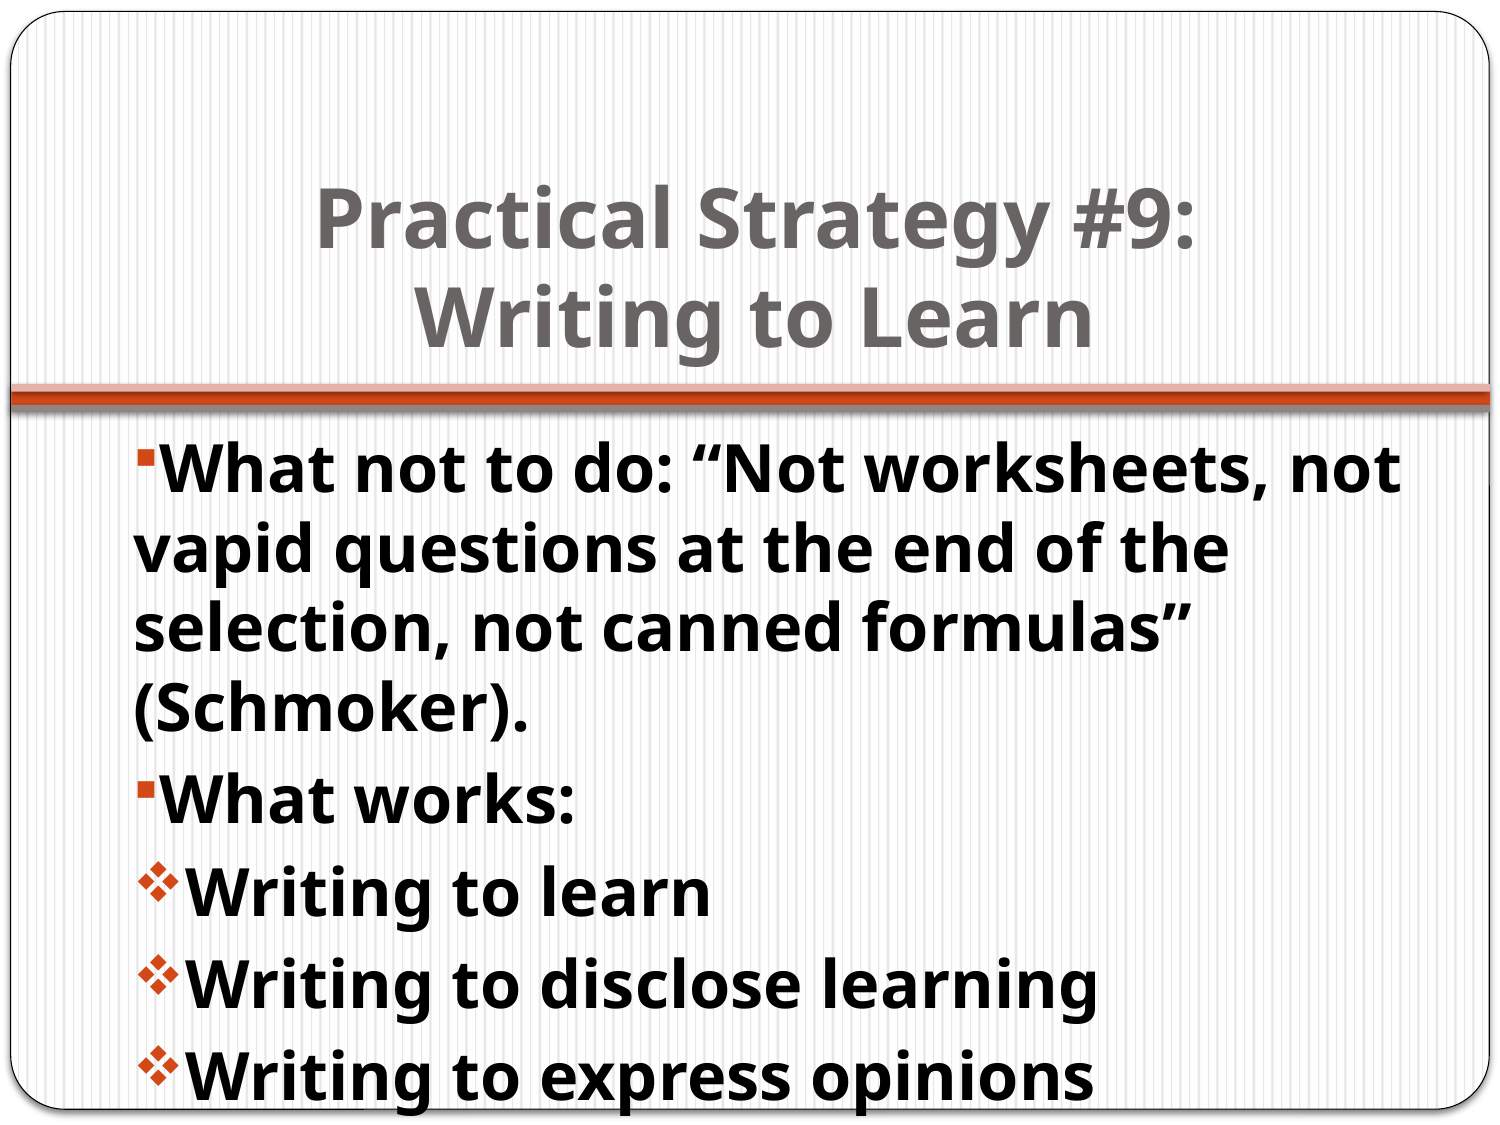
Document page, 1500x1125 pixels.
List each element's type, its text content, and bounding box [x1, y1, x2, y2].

title Practical Strategy #9: Writing to Learn [118, 156, 1394, 380]
list What not to do: “Not worksheets, not vapid questions at the end of the selection, not canned formulas” (Schmoker). What works: Writing to learn Writing to disclose learning Writing to express opinions Writing to connect [118, 417, 1463, 1125]
